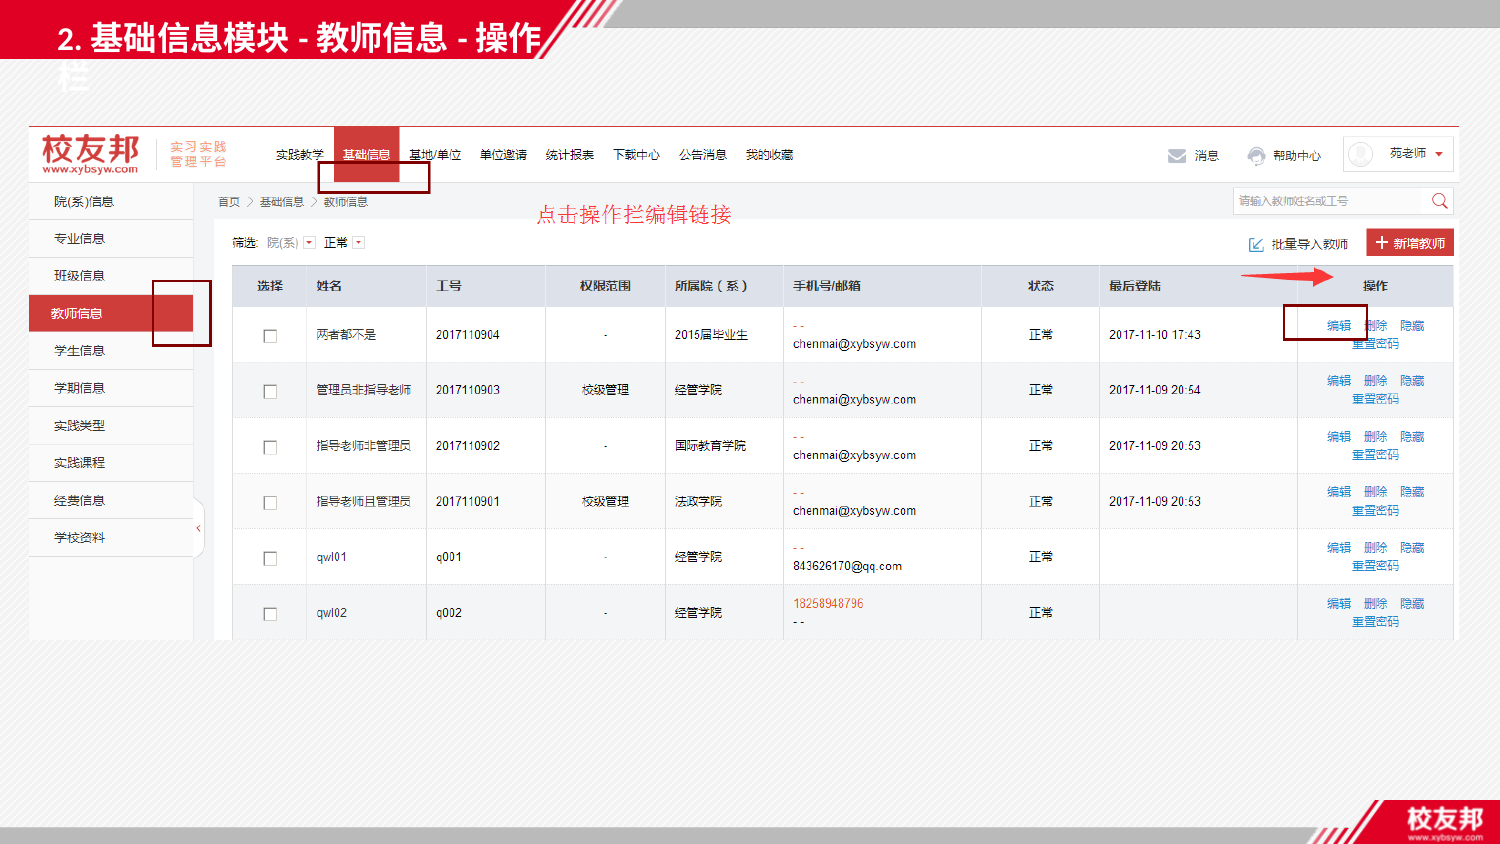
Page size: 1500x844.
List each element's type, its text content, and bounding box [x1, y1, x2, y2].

picture [0, 0, 1500, 844]
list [29, 126, 1459, 641]
text_box 2.基础信息模块-教师信息-操作栏 [42, 9, 559, 104]
